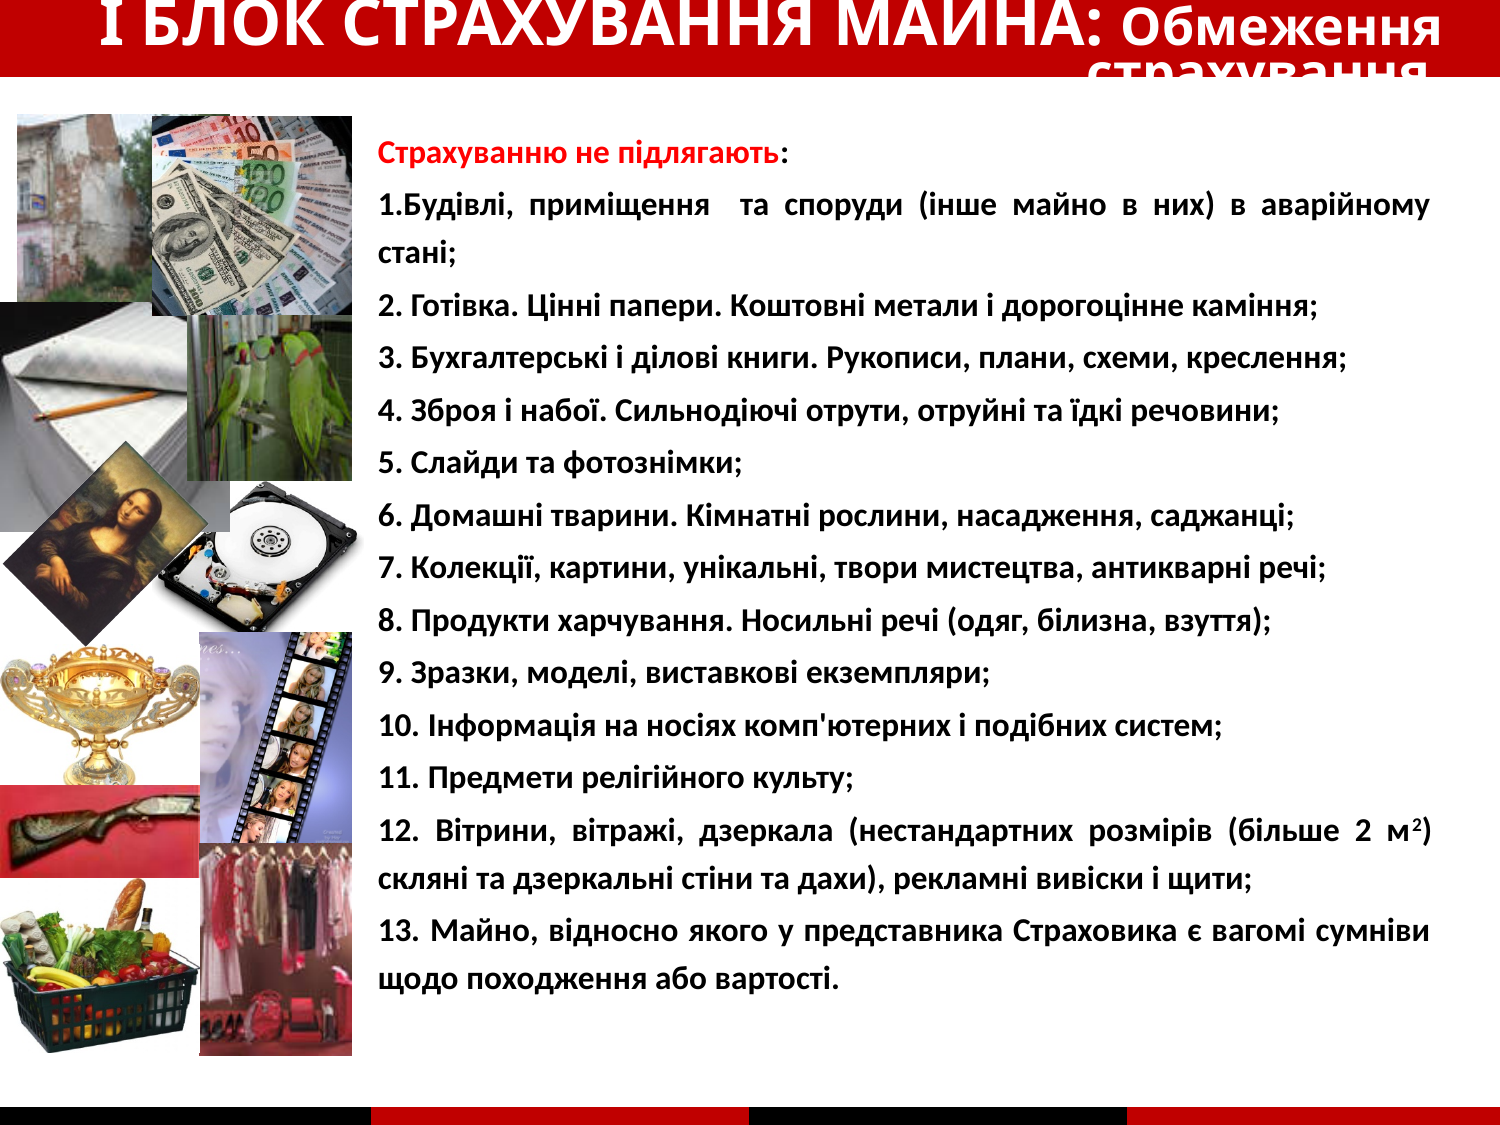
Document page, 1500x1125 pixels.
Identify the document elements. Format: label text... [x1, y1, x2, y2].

picture [0, 114, 364, 1056]
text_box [0, 1107, 1500, 1125]
text_box [0, 0, 1500, 77]
text_box Страхуванню не підлягають: 1.Будівлі, приміщення та споруди (інше майно в них) в аварійному стані; 2. Готівка. Цінні папери. Коштовні метали і дорогоцінне каміння; 3. Бухгалтерські і ділові книги. Рукописи, плани, схеми, креслення; 4. Зброя і набої. Сильнодіючі отрути, отруйні та їдкі речовини; 5. Слайди та фотознімки; 6. Домашні тварини. Кімнатні рослини, насадження, саджанці; 7. Колекції, картини, унікальні, твори мистецтва, антикварні речі; 8. Продукти харчування. Носильні речі (одяг, білизна, взуття); 9. Зразки, моделі, виставкові екземпляри; 10. Інформація на носіях комп'ютерних і подібних систем; 11. Предмети релігійного культу; 12. Вітрини, вітражі, дзеркала (нестандартних розмірів (більше 2 м2) скляні та дзеркальні стіни та дахи), рекламні вивіски і щити; 13. Майно, відносно якого у представника Страховика є вагомі сумніви щодо походження або вартості. [363, 114, 1447, 1004]
text_box І БЛОК СТРАХУВАННЯ МАЙНА: Обмеження страхування [40, 14, 1459, 90]
